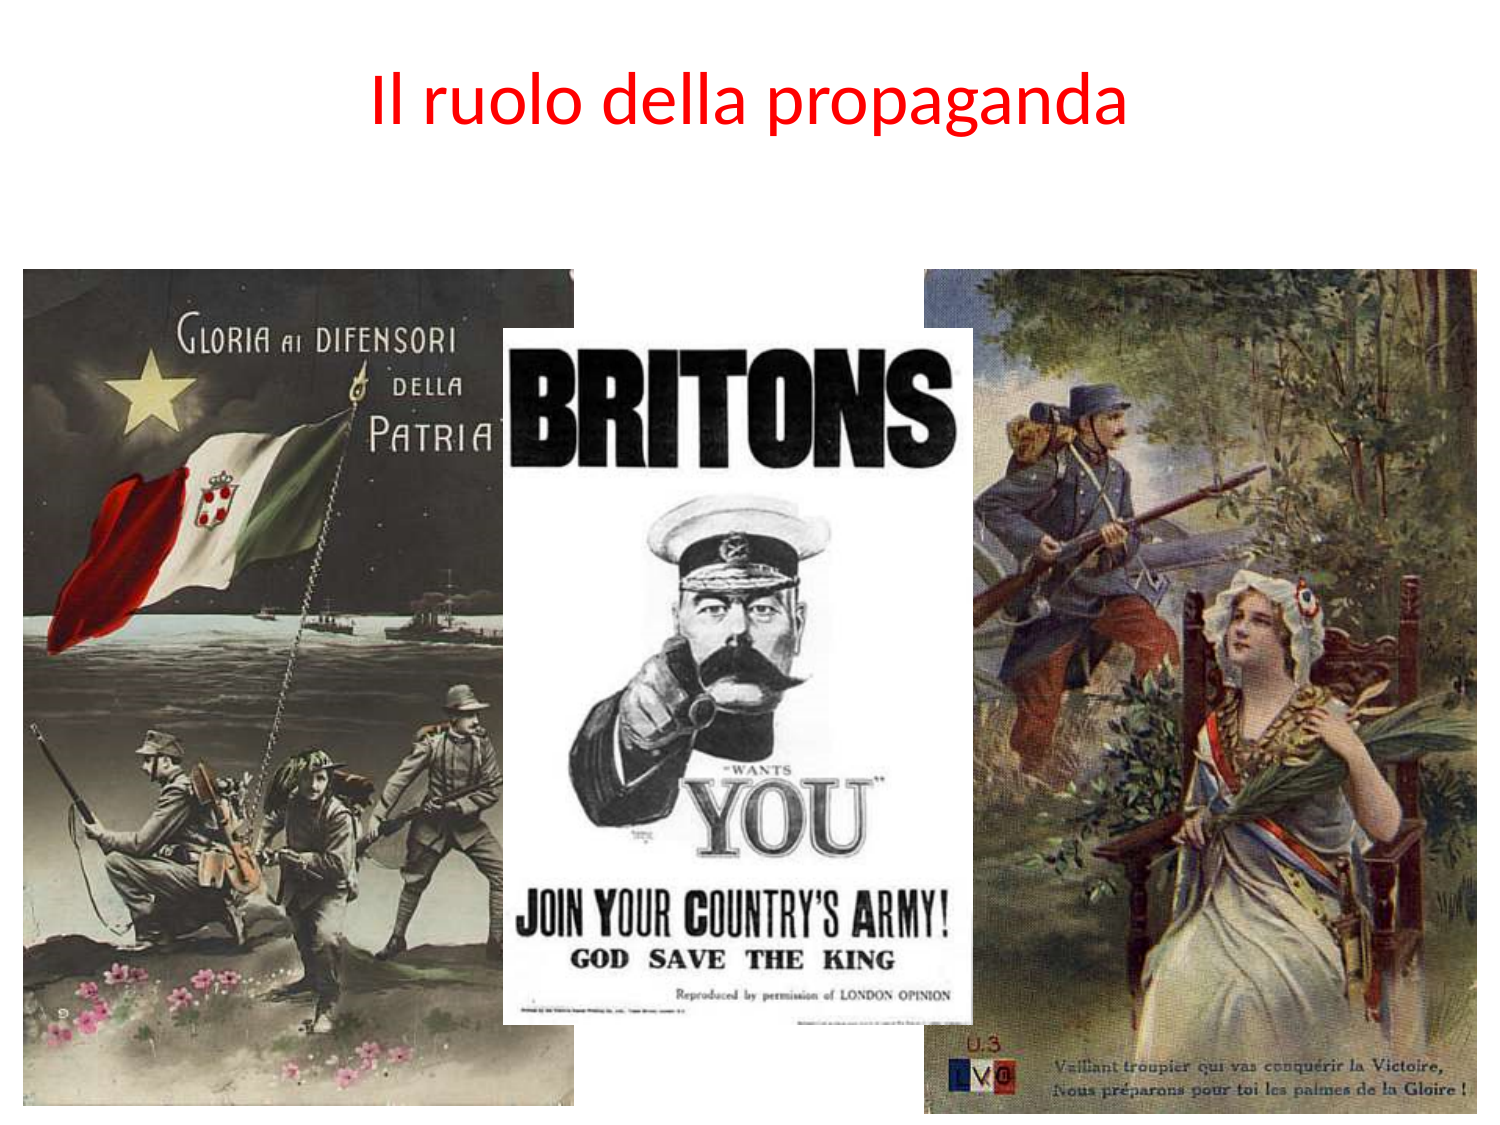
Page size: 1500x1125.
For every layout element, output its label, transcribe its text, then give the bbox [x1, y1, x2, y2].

title Il ruolo della propaganda [75, 23, 1425, 166]
picture [23, 269, 1477, 1114]
